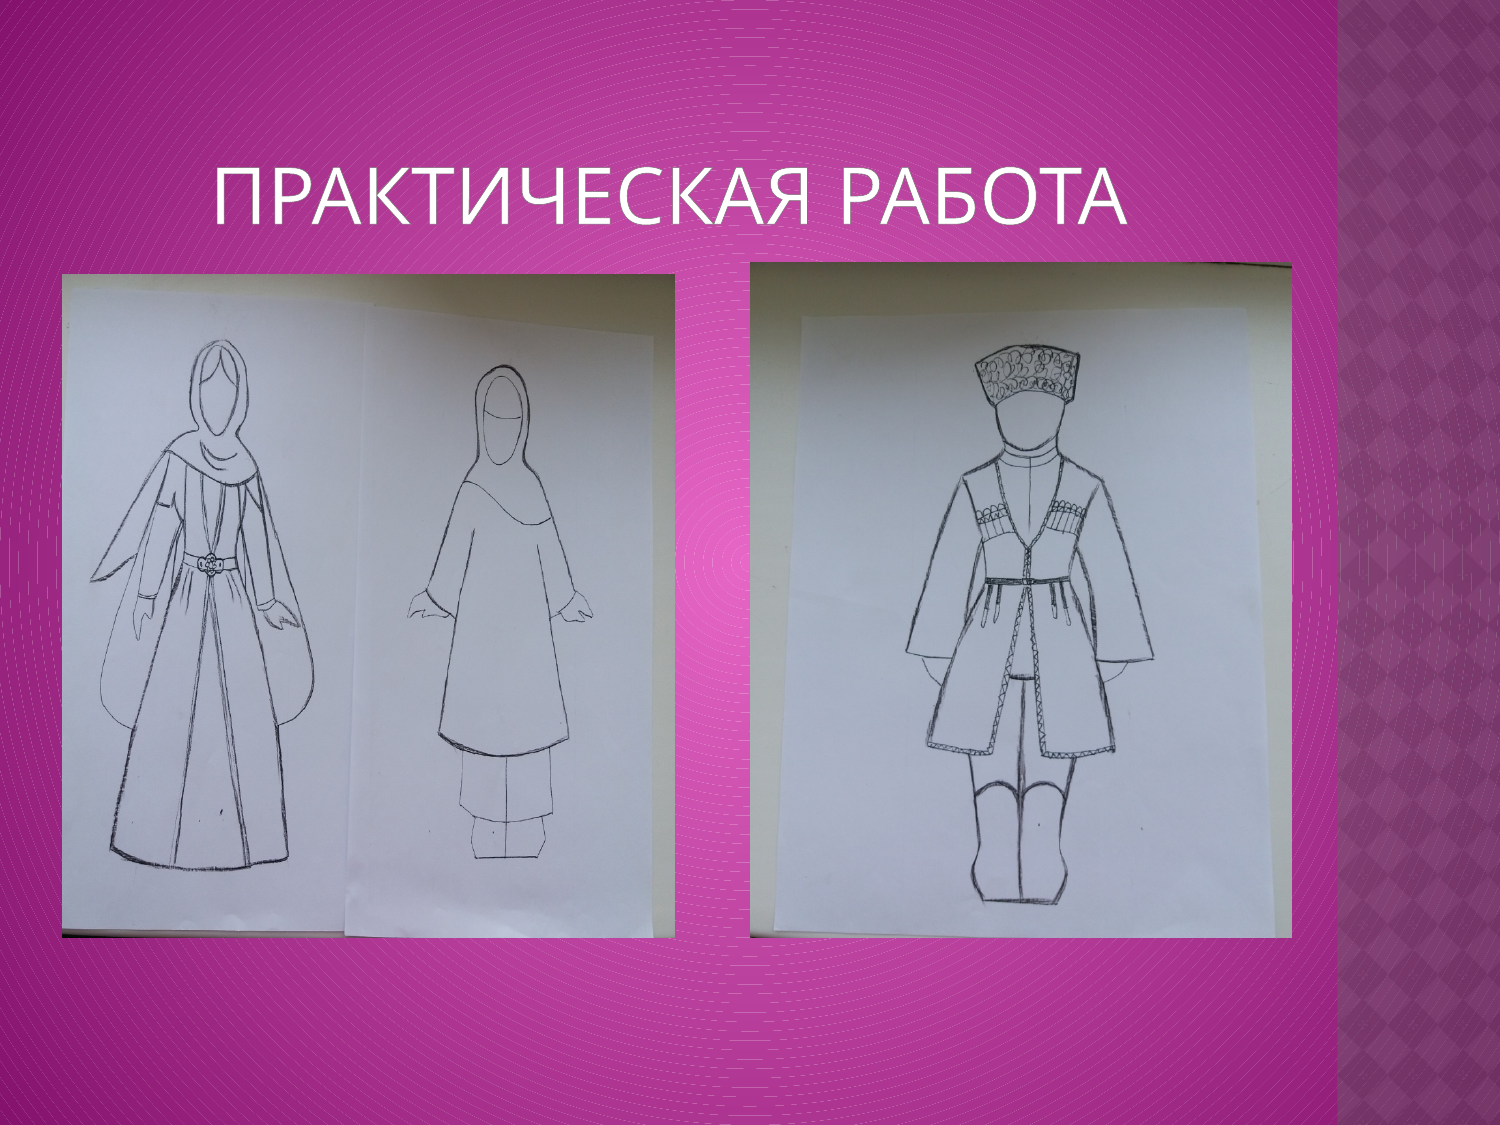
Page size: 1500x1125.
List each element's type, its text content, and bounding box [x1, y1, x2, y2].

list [61, 274, 676, 938]
title Практическая работа [75, 52, 1263, 240]
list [749, 261, 1292, 938]
